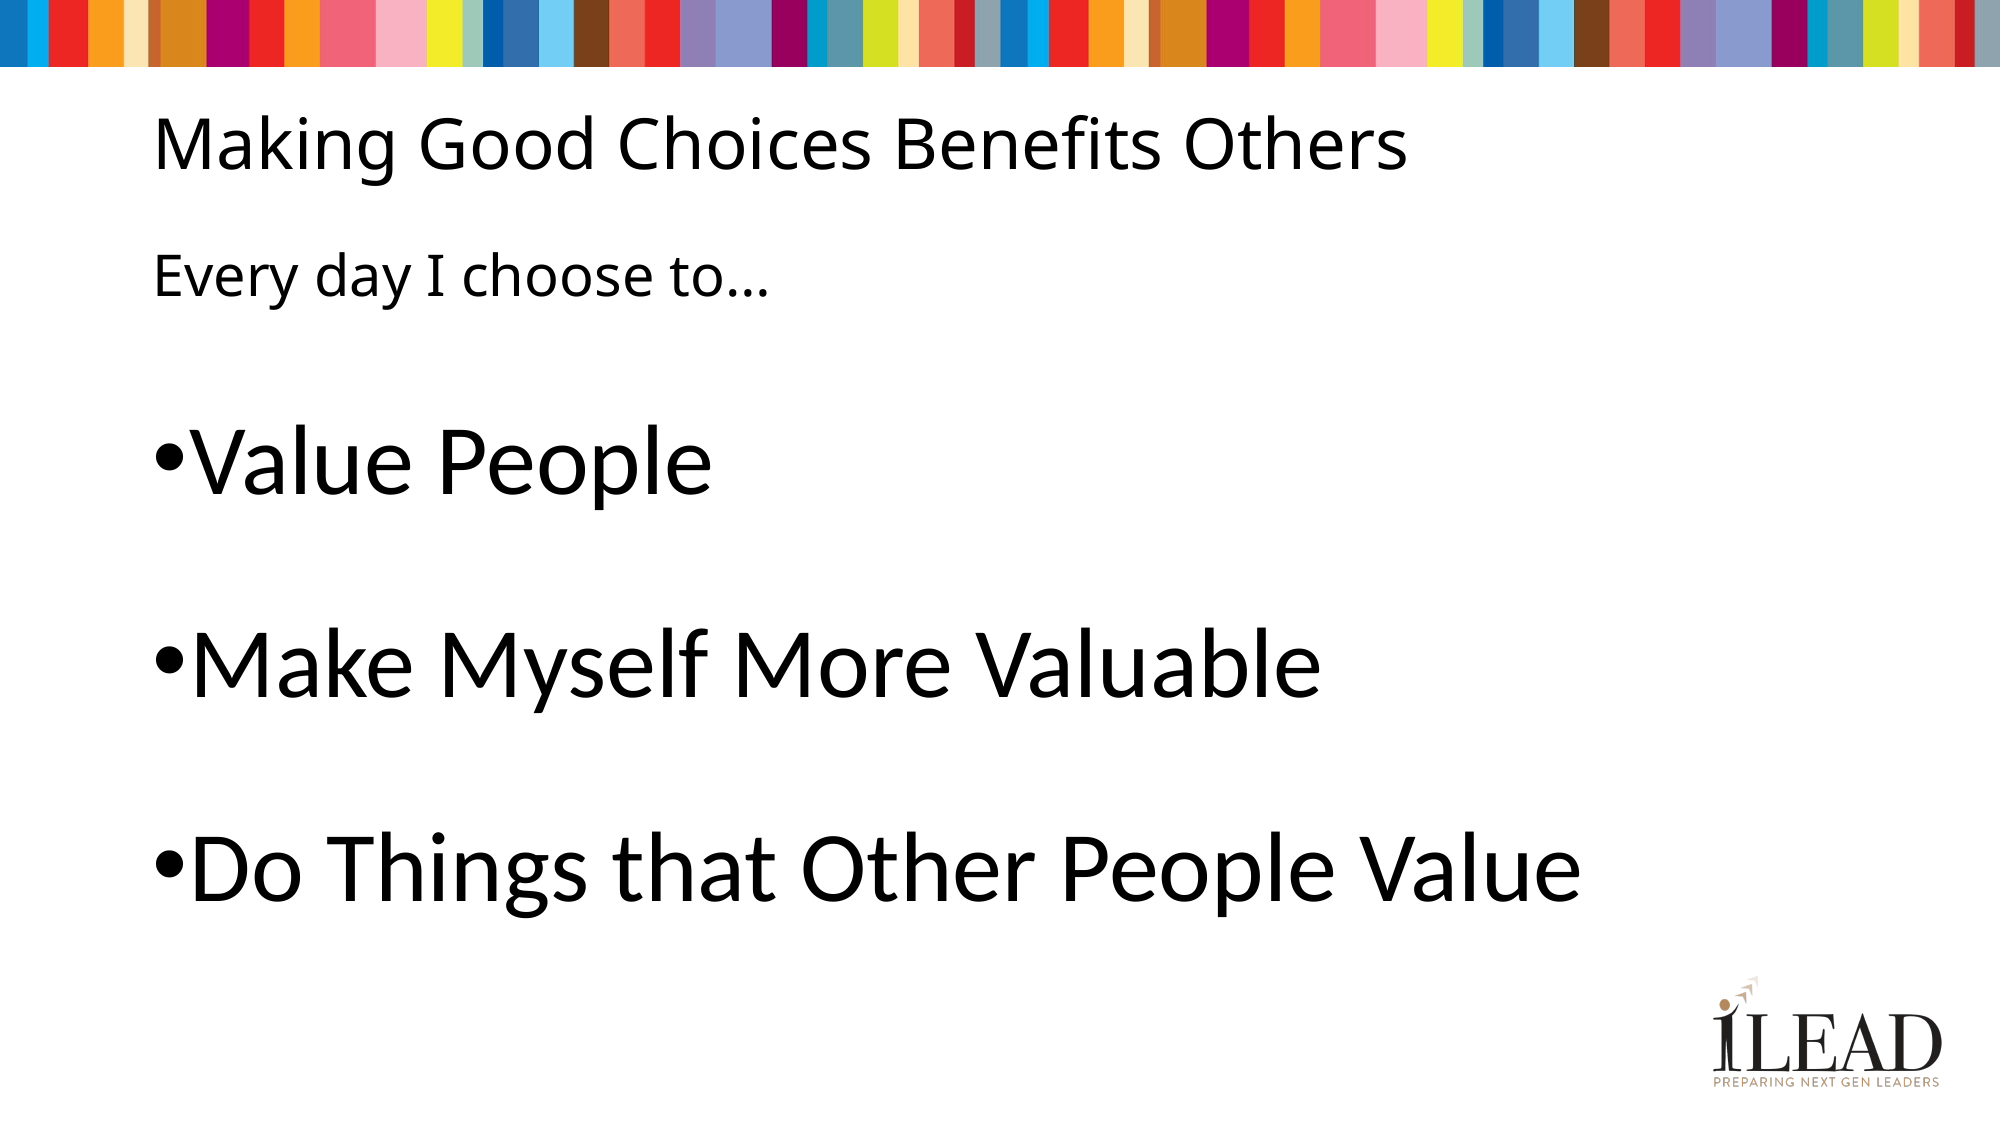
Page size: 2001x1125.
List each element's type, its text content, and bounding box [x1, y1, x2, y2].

picture [48, 0, 808, 67]
picture [1709, 972, 1945, 1091]
title Making Good Choices Benefits Others Every day I choose to… [137, 100, 1863, 318]
picture [0, 0, 26, 67]
picture [1048, 0, 1808, 67]
list Value People Make Myself More Valuable Do Things that Other People Value [137, 400, 1863, 970]
picture [1828, 0, 2000, 67]
picture [828, 0, 1026, 67]
